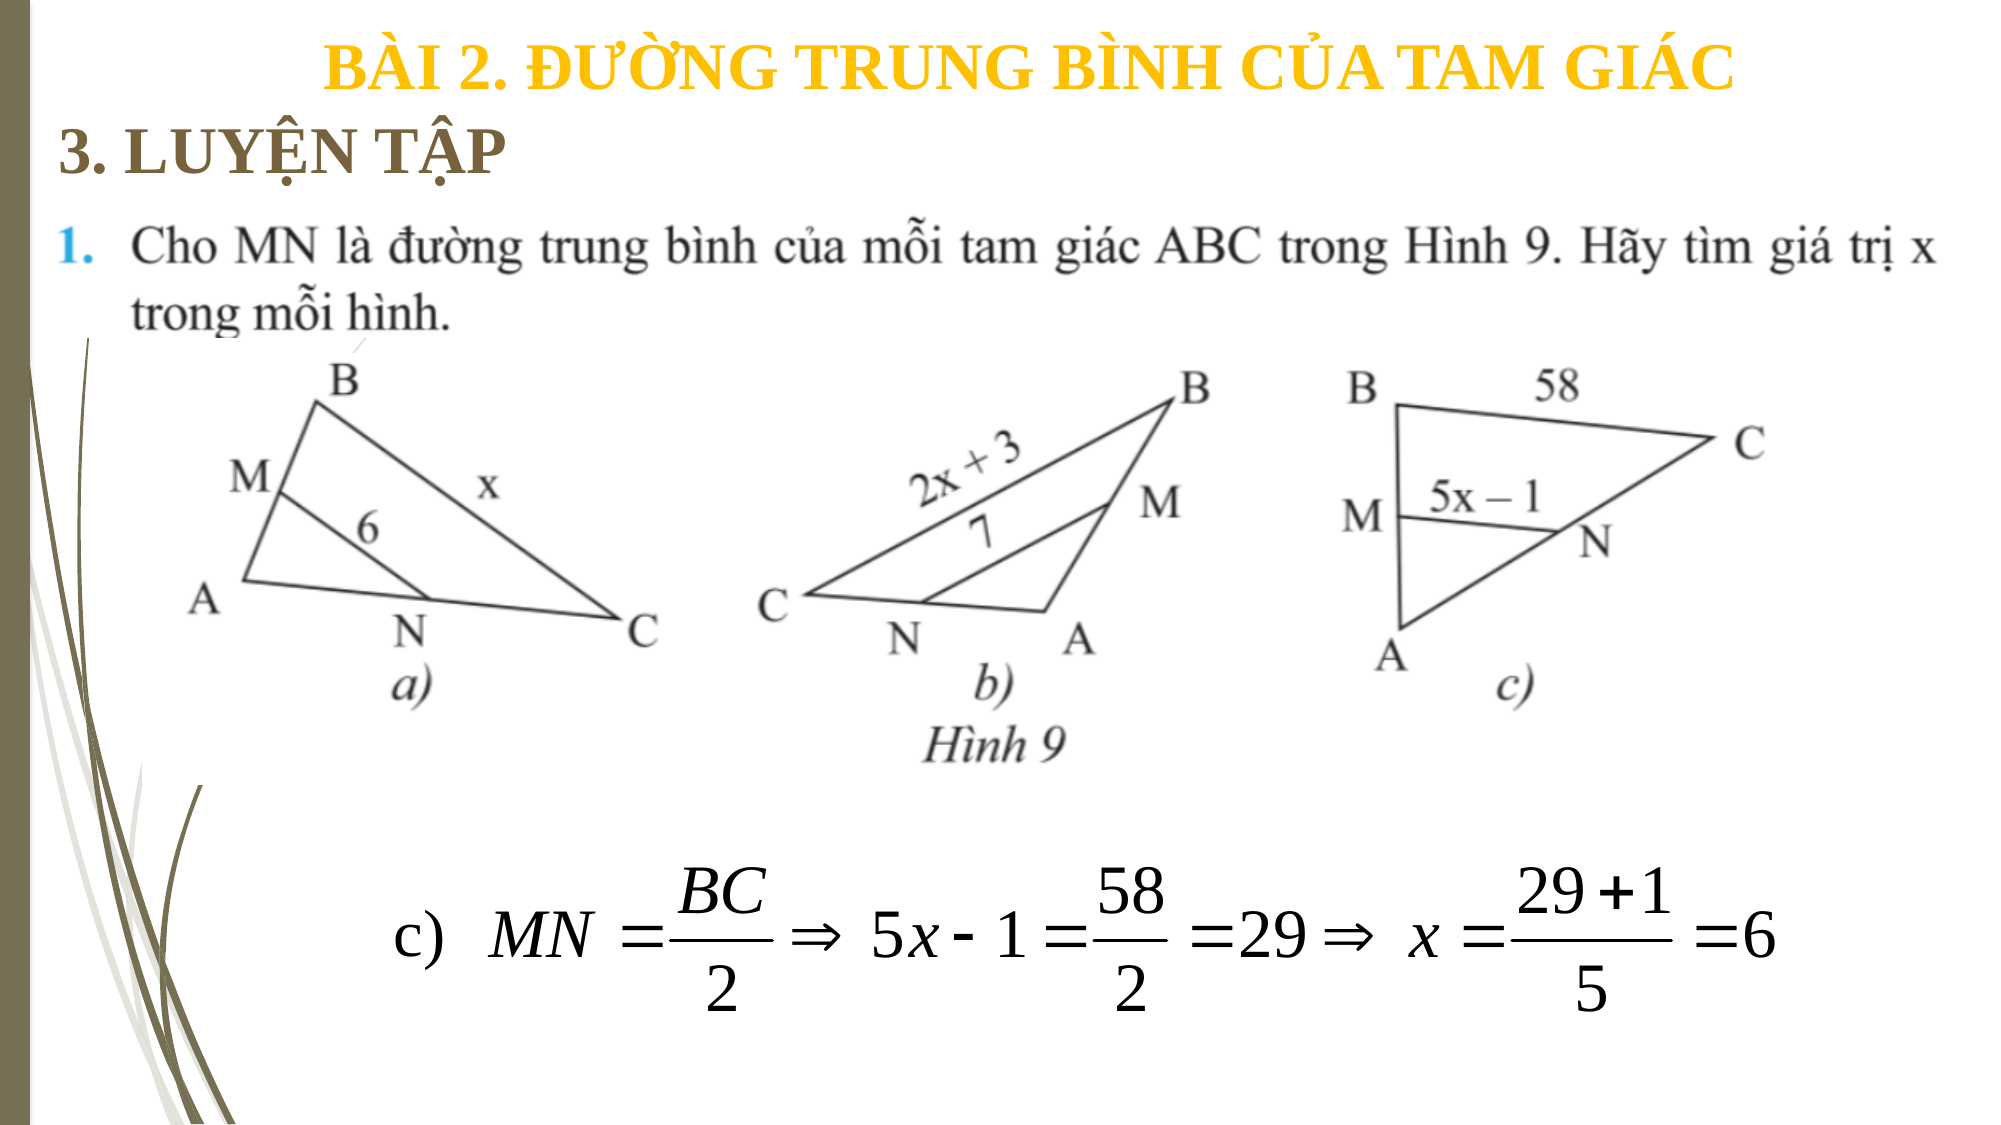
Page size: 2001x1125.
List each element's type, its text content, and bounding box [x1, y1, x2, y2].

text_box 3. LUYỆN TẬP [43, 99, 1555, 195]
text_box BÀI 2. ĐƯỜNG TRUNG BÌNH CỦA TAM GIÁC [308, 15, 1789, 110]
picture [142, 352, 1858, 786]
picture [43, 211, 1952, 338]
text_box c) [379, 882, 471, 978]
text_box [476, 847, 1789, 1026]
